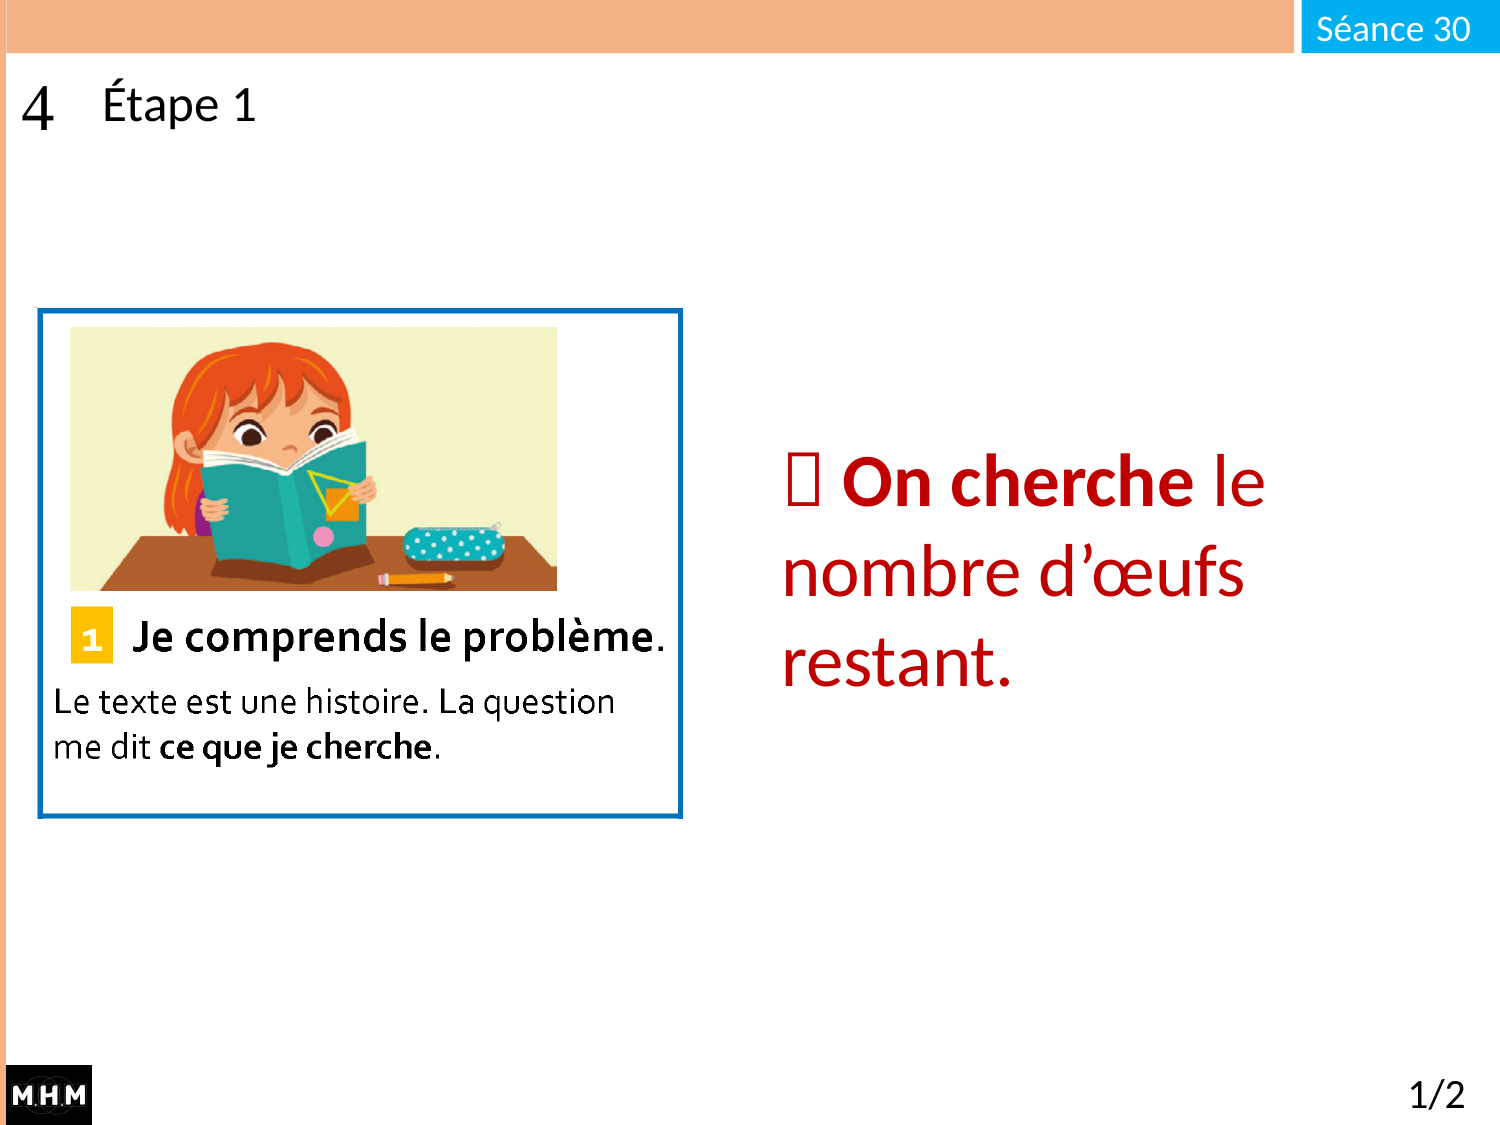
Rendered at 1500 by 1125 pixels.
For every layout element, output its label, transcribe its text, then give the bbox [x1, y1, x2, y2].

text_box  On cherche le nombre d’œufs restant. [766, 424, 1476, 710]
picture [34, 306, 684, 819]
picture [6, 1065, 92, 1125]
title Étape 1 [87, 32, 1382, 140]
list 1/2 [1373, 1064, 1500, 1125]
